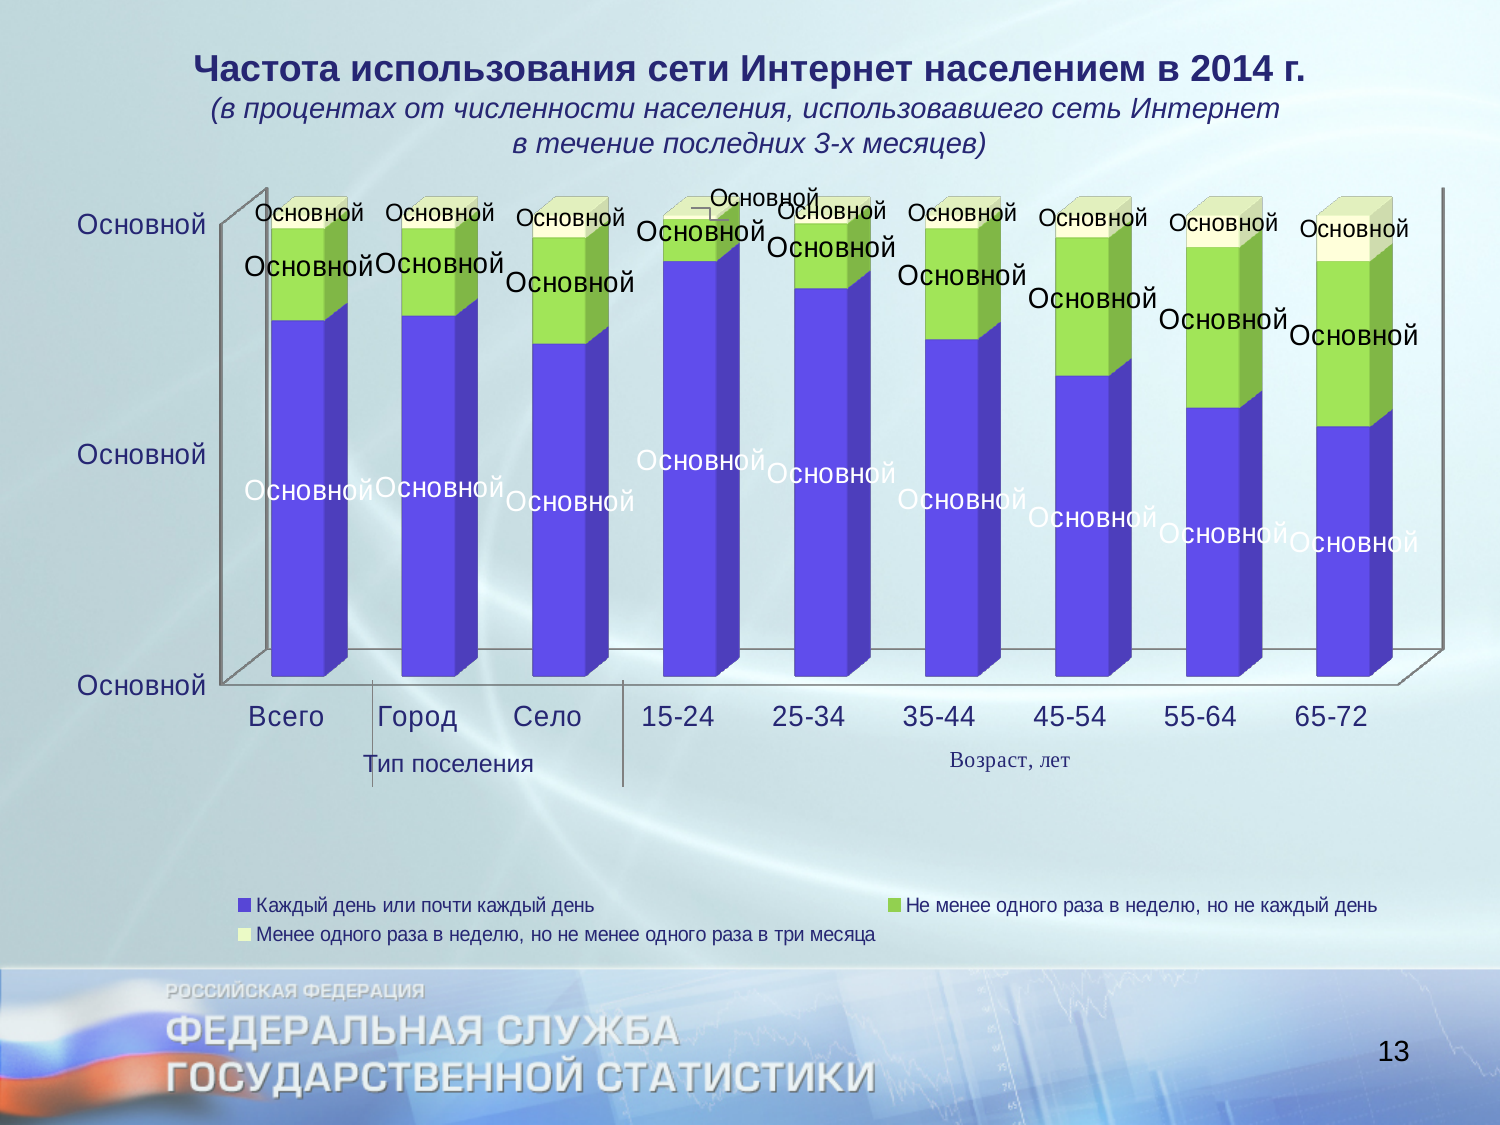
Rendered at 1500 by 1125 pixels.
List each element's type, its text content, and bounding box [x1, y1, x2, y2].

text_box [100, 961, 1359, 1093]
title Частота использования сети Интернет населением в 2014 г. (в процентах от численности населения, использовавшего сеть Интернет в течение последних 3-х месяцев) [29, 19, 1471, 185]
slide_number 13 [1074, 1024, 1425, 1103]
picture [0, 0, 1500, 1125]
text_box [690, 207, 730, 221]
chart [76, 160, 1471, 953]
